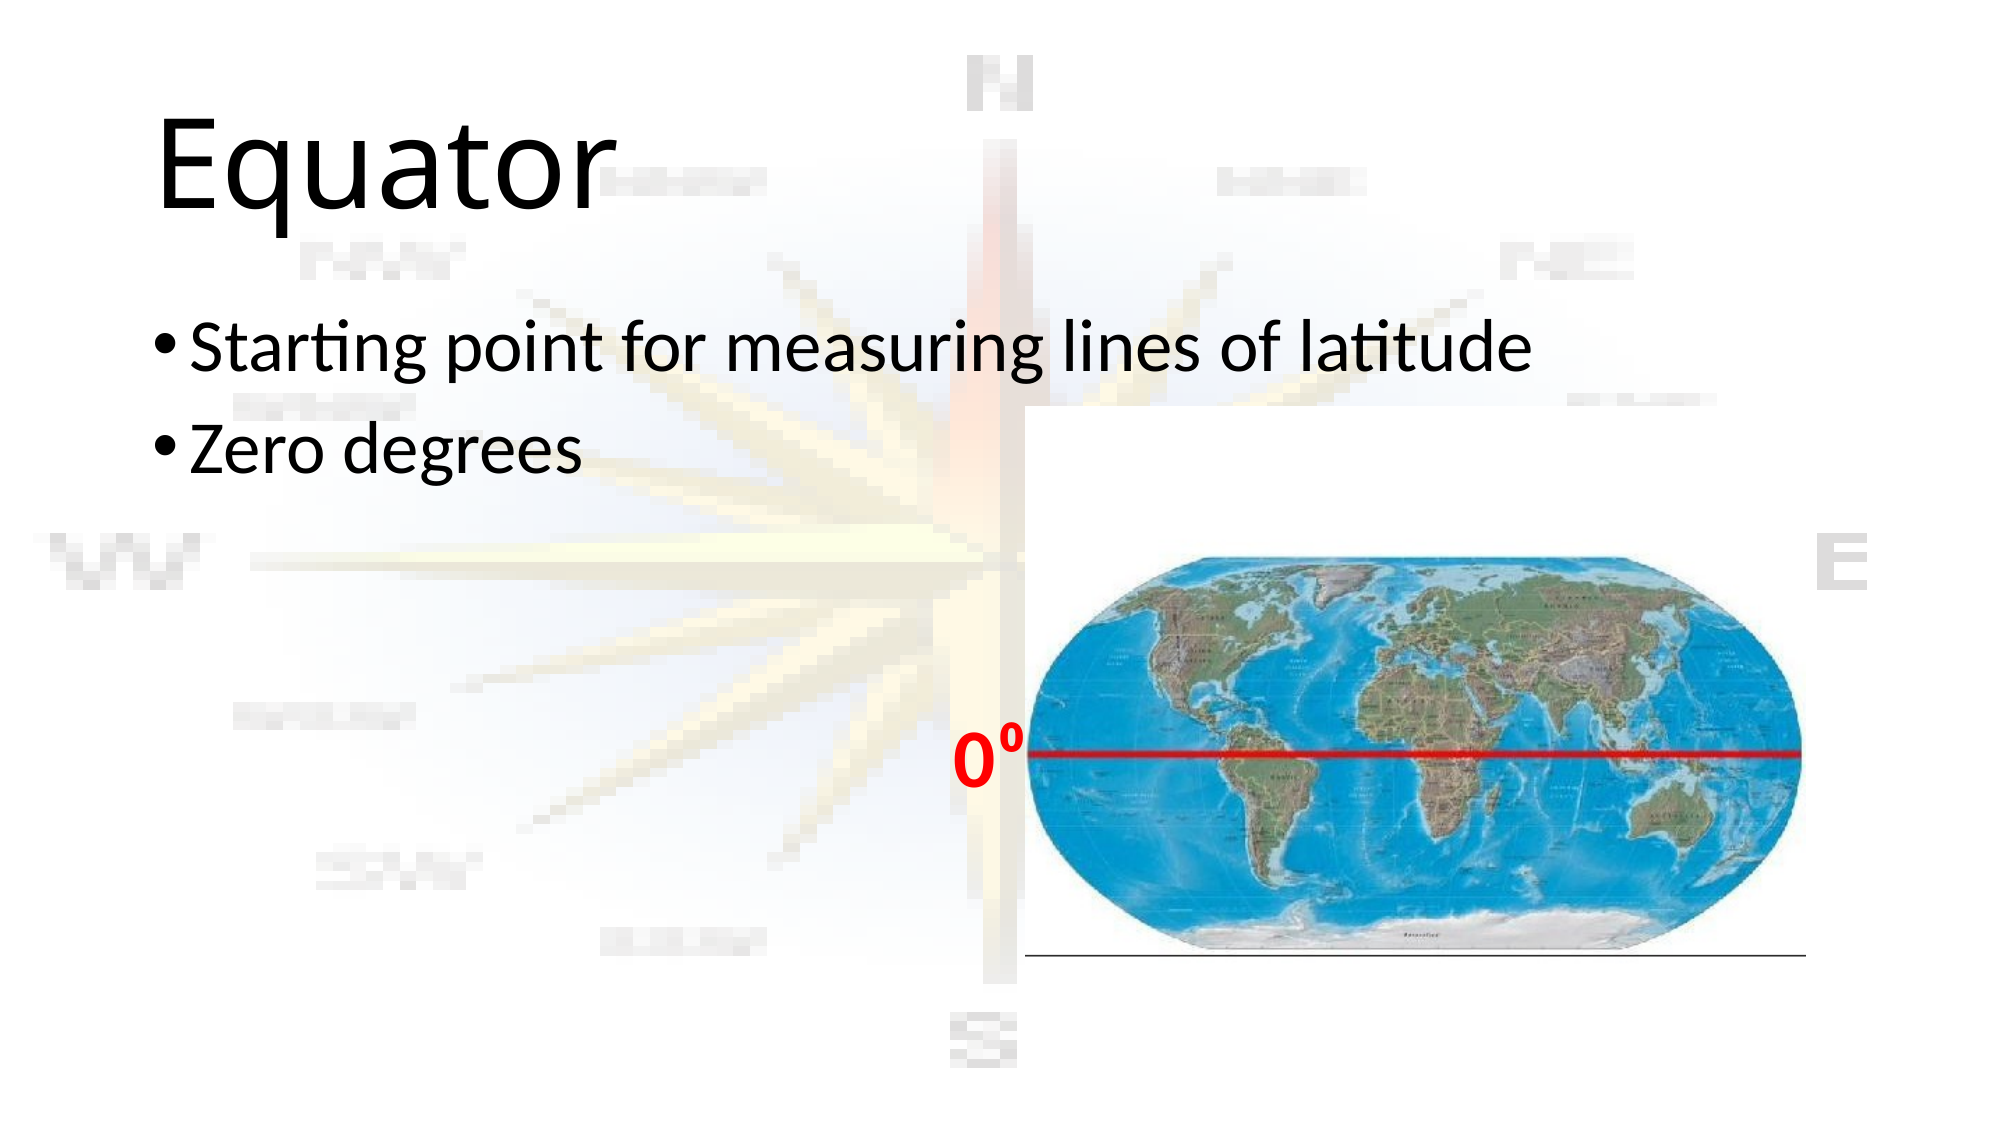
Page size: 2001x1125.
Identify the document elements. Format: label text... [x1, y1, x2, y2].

list Starting point for measuring lines of latitude Zero degrees [137, 299, 1863, 1014]
title Equator [137, 59, 1863, 278]
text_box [938, 406, 1806, 1103]
